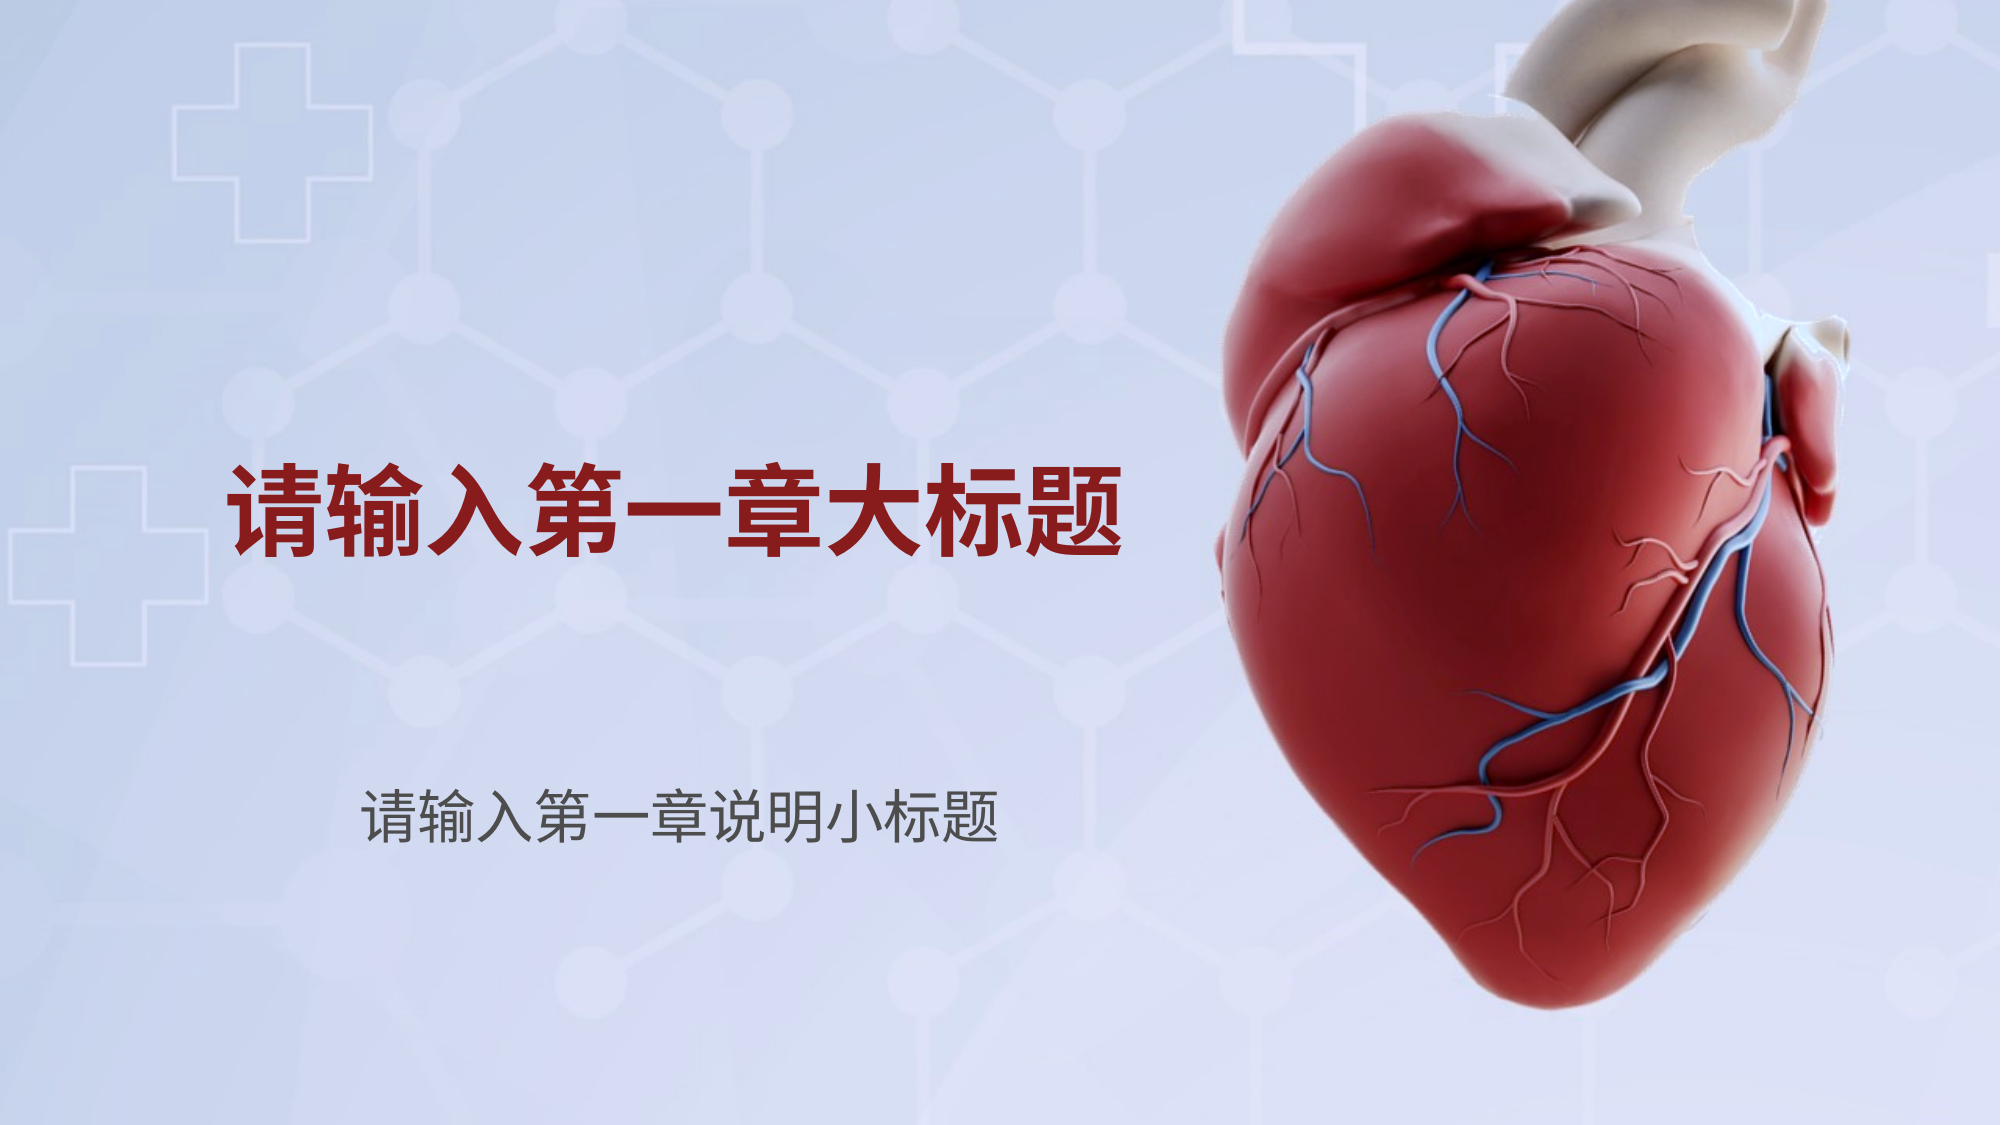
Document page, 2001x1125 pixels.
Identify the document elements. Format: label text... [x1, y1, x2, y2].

picture [0, 0, 2000, 1125]
list 请输入第一章说明小标题 [232, 737, 1127, 889]
title 请输入第一章大标题 [160, 242, 1189, 716]
